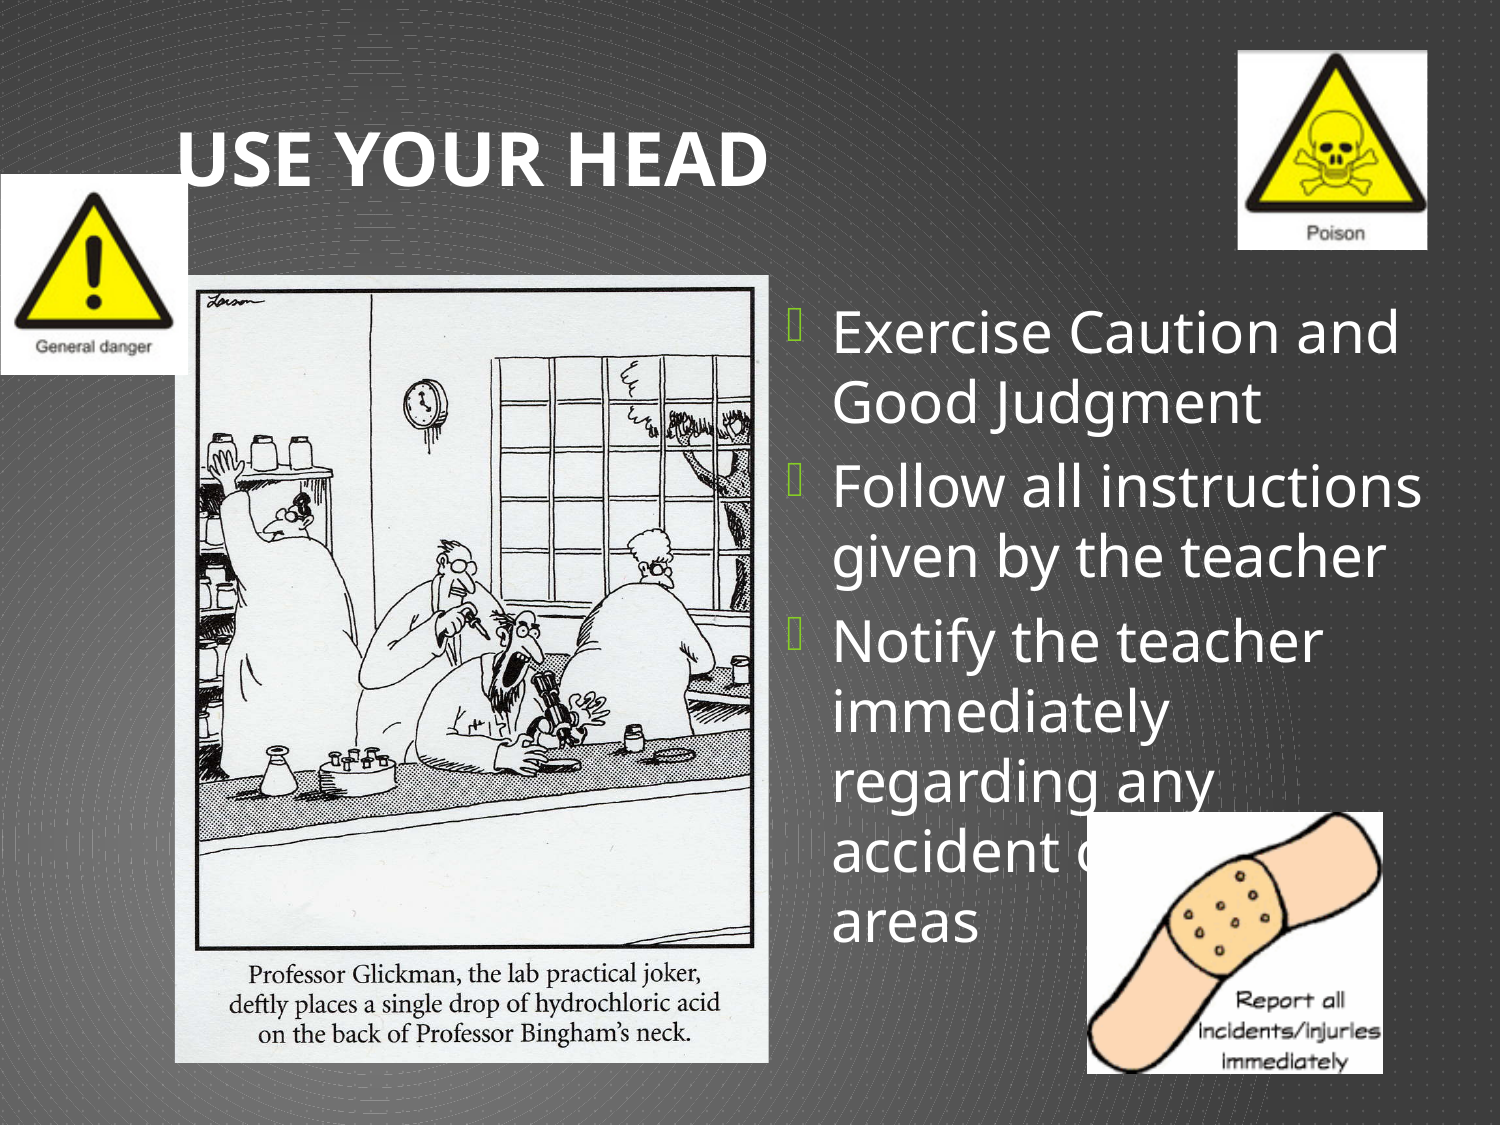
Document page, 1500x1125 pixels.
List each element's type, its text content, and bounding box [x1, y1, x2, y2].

picture [1237, 49, 1428, 251]
picture [1087, 812, 1384, 1074]
title Use Your Head [174, 62, 1231, 250]
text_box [174, 274, 769, 1063]
picture [0, 174, 189, 376]
list Exercise Caution and Good Judgment Follow all instructions given by the teacher Notify the teacher immediately regarding any accident or unsafe areas [774, 287, 1425, 925]
